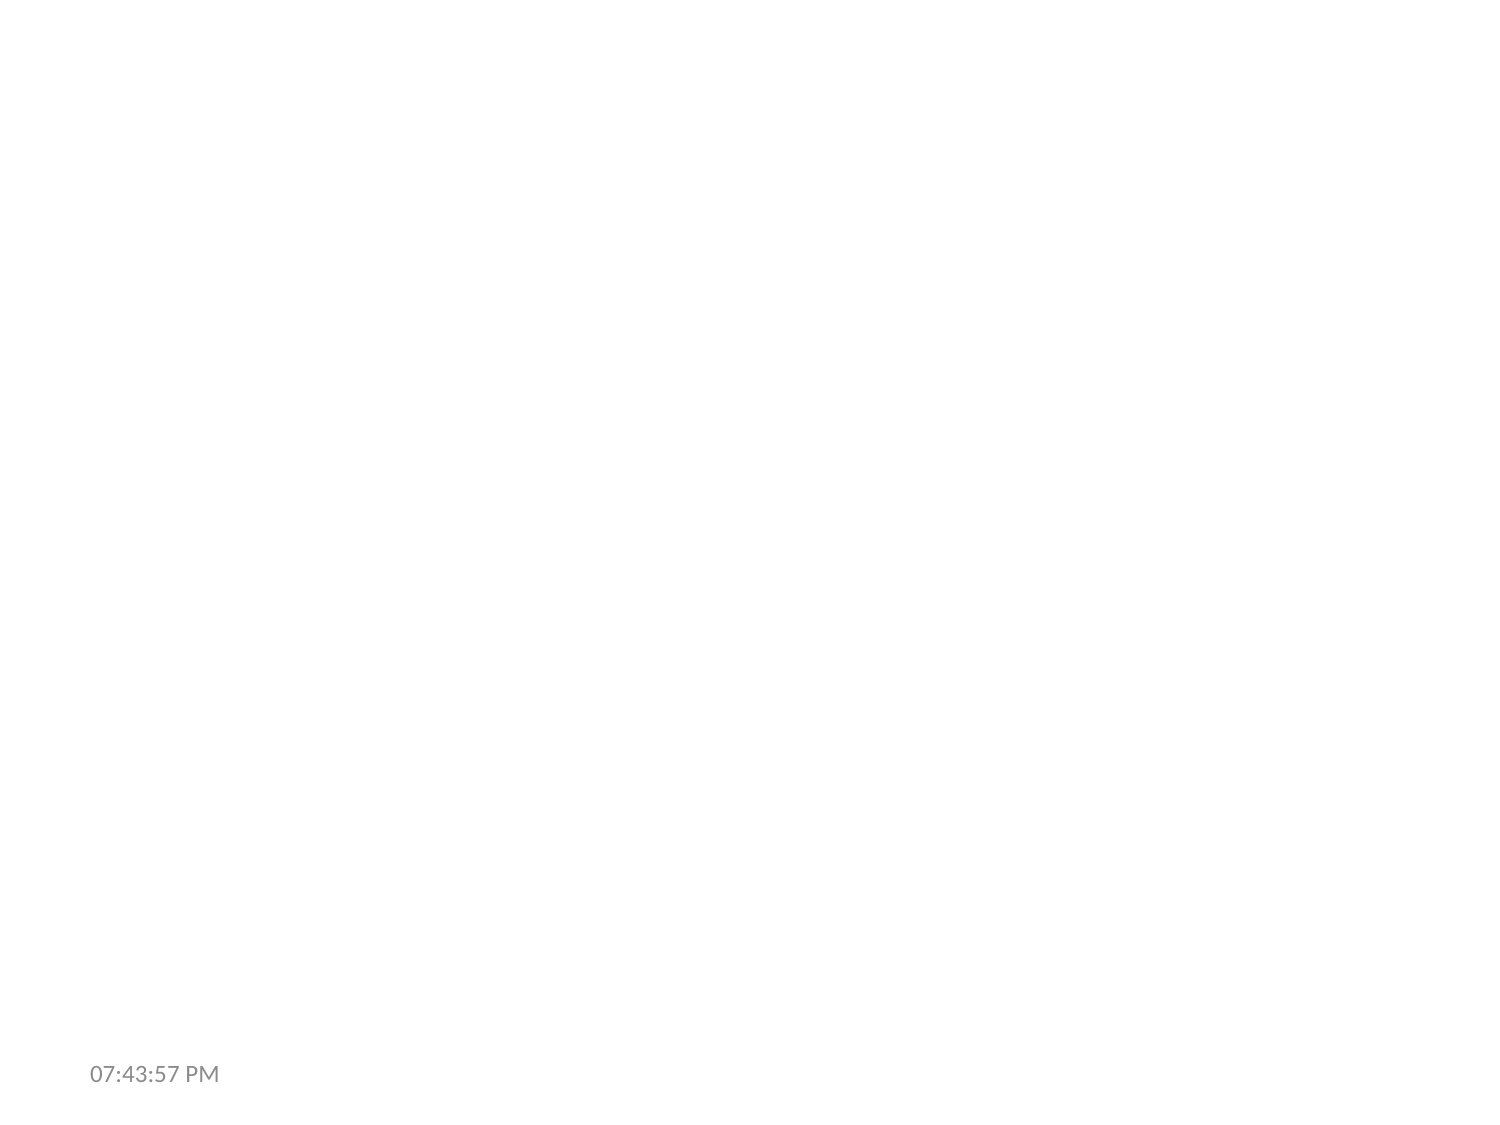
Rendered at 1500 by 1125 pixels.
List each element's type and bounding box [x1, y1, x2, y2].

slide_number [75, 1042, 425, 1103]
